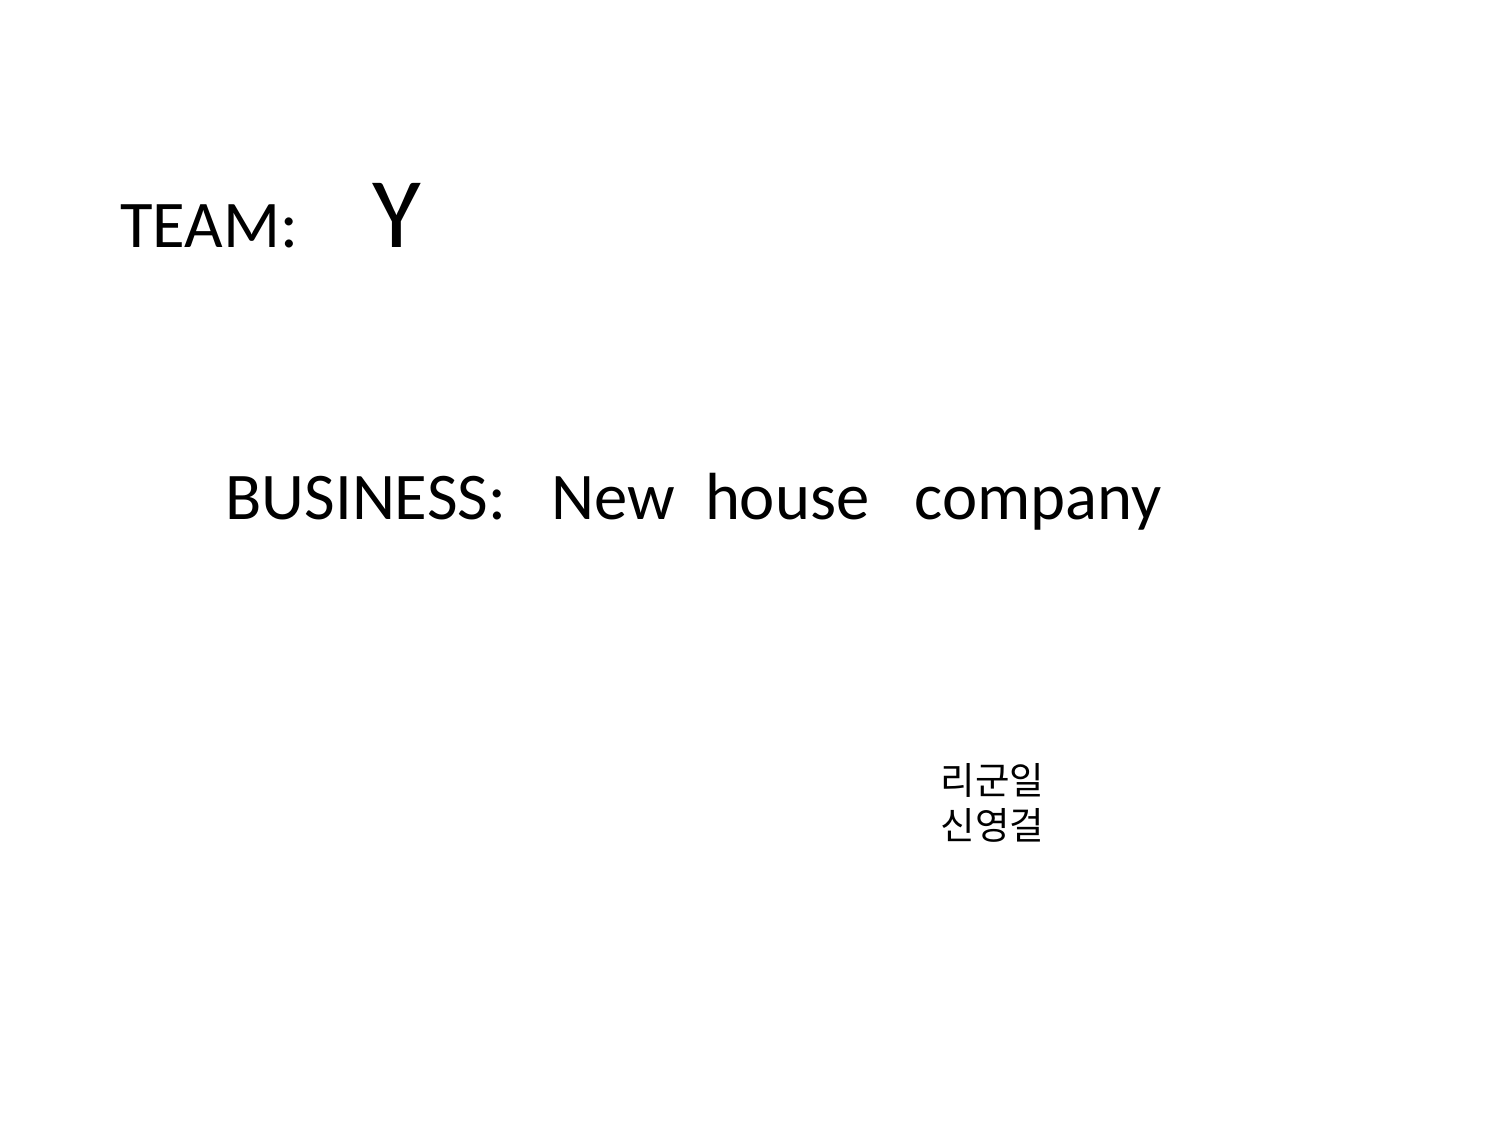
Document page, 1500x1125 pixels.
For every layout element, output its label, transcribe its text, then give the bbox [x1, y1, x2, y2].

text_box 리군일 신영걸 [925, 749, 1383, 855]
text_box TEAM: Y [105, 140, 1020, 276]
text_box BUSINESS: New house company [210, 445, 1231, 540]
